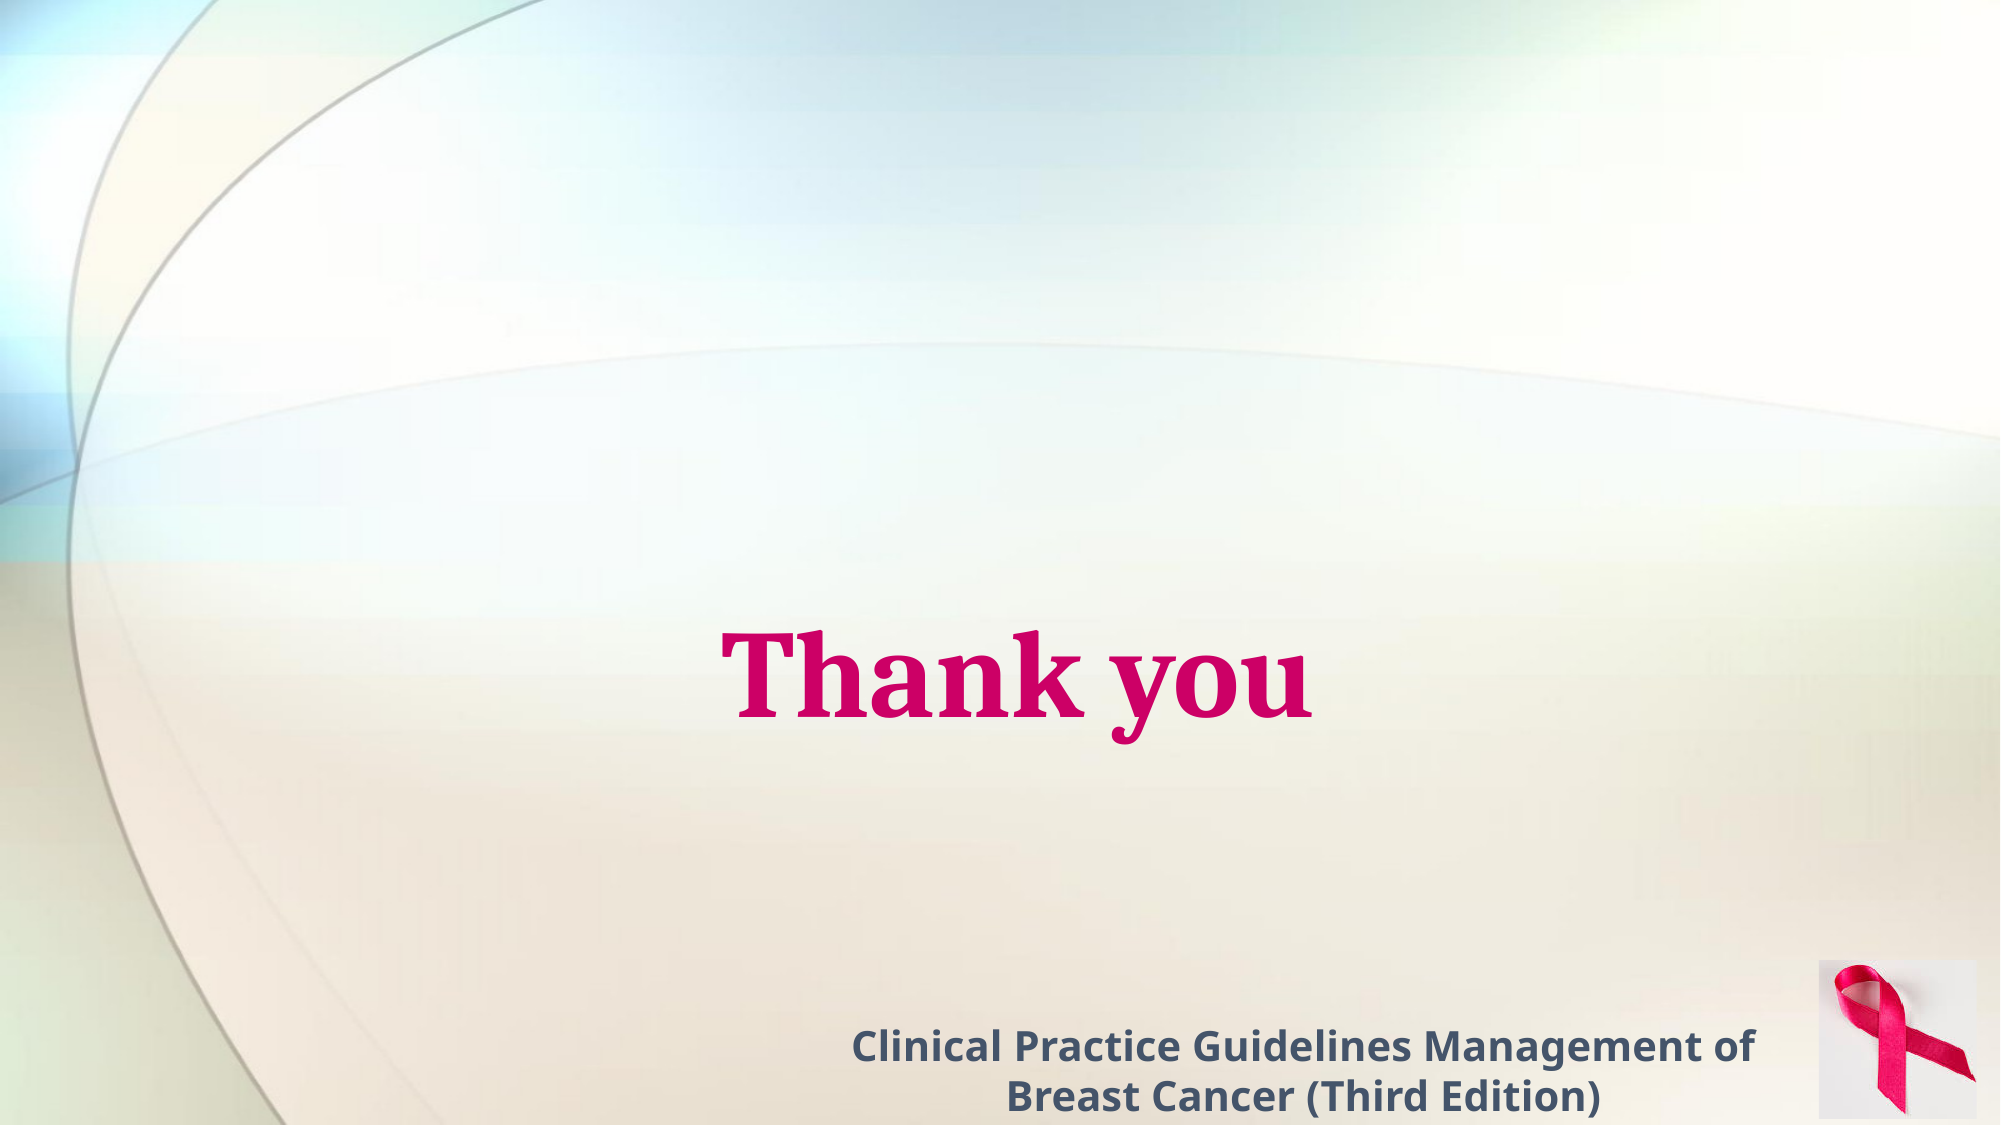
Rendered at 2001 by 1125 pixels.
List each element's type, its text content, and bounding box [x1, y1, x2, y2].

title Thank you [203, 280, 1862, 750]
slide_number 29 [1325, 1042, 1809, 1103]
text_box Clinical Practice Guidelines Management of Breast Cancer (Third Edition) [788, 1011, 1819, 1125]
picture [0, 0, 2001, 1125]
